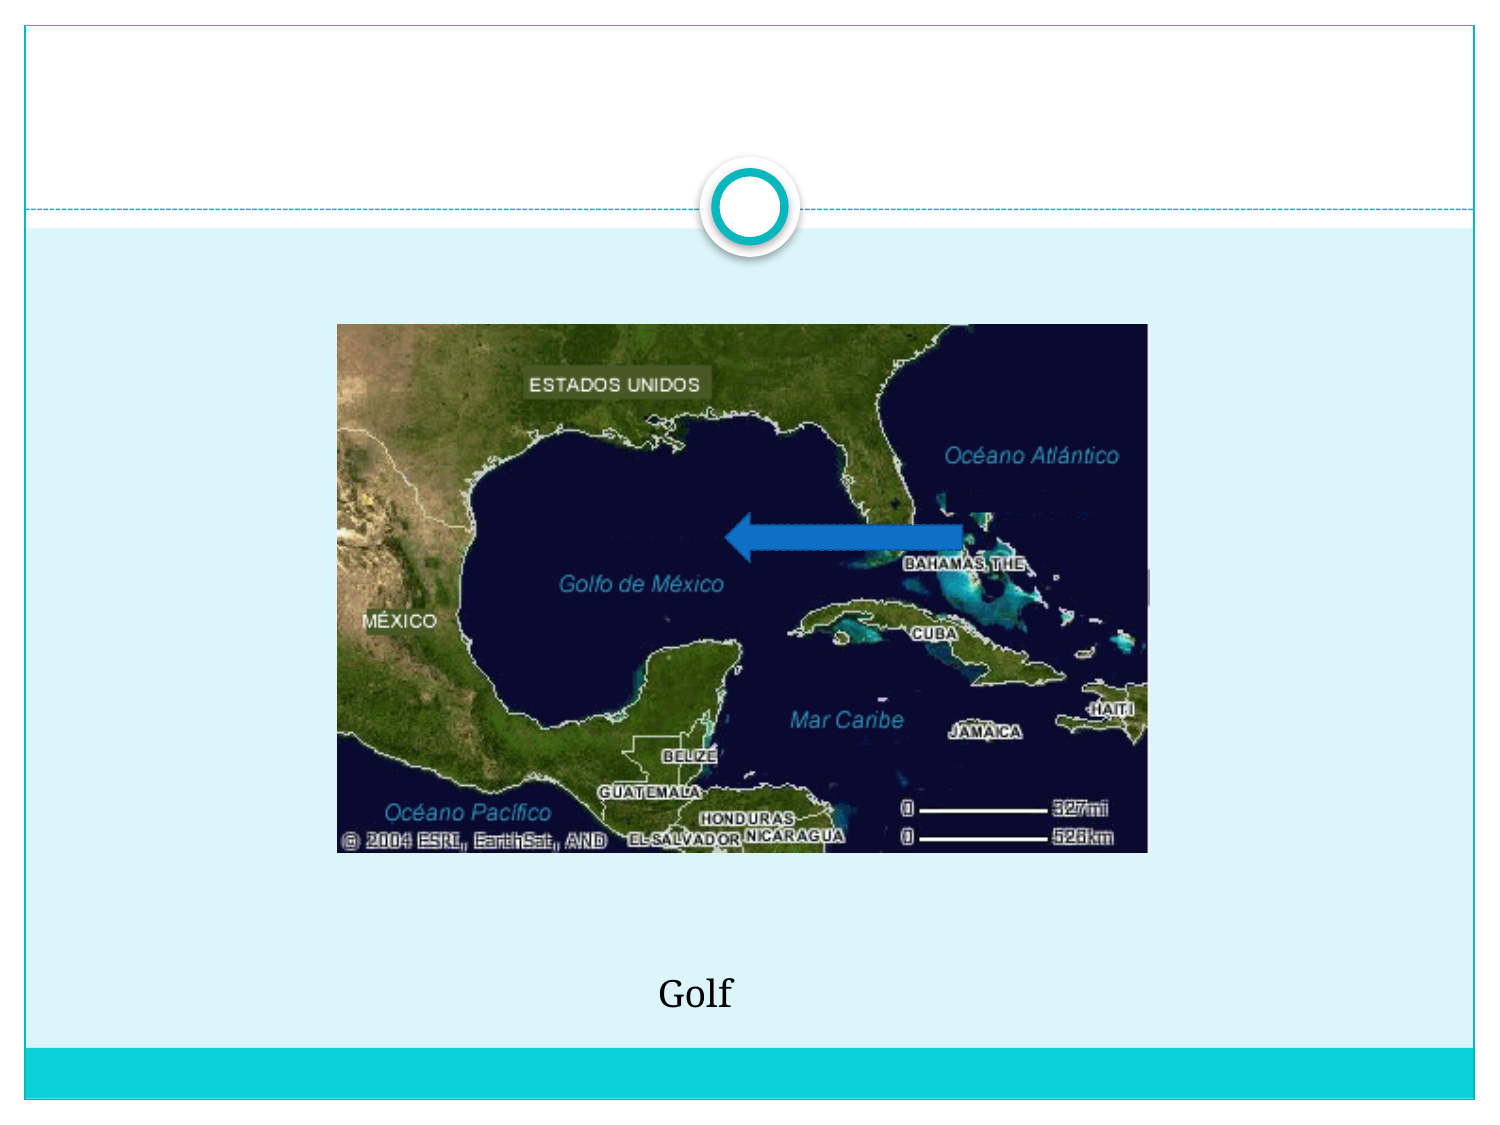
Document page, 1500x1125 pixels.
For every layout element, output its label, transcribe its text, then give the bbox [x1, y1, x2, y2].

text_box Golf [574, 962, 1113, 1023]
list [337, 324, 1150, 853]
